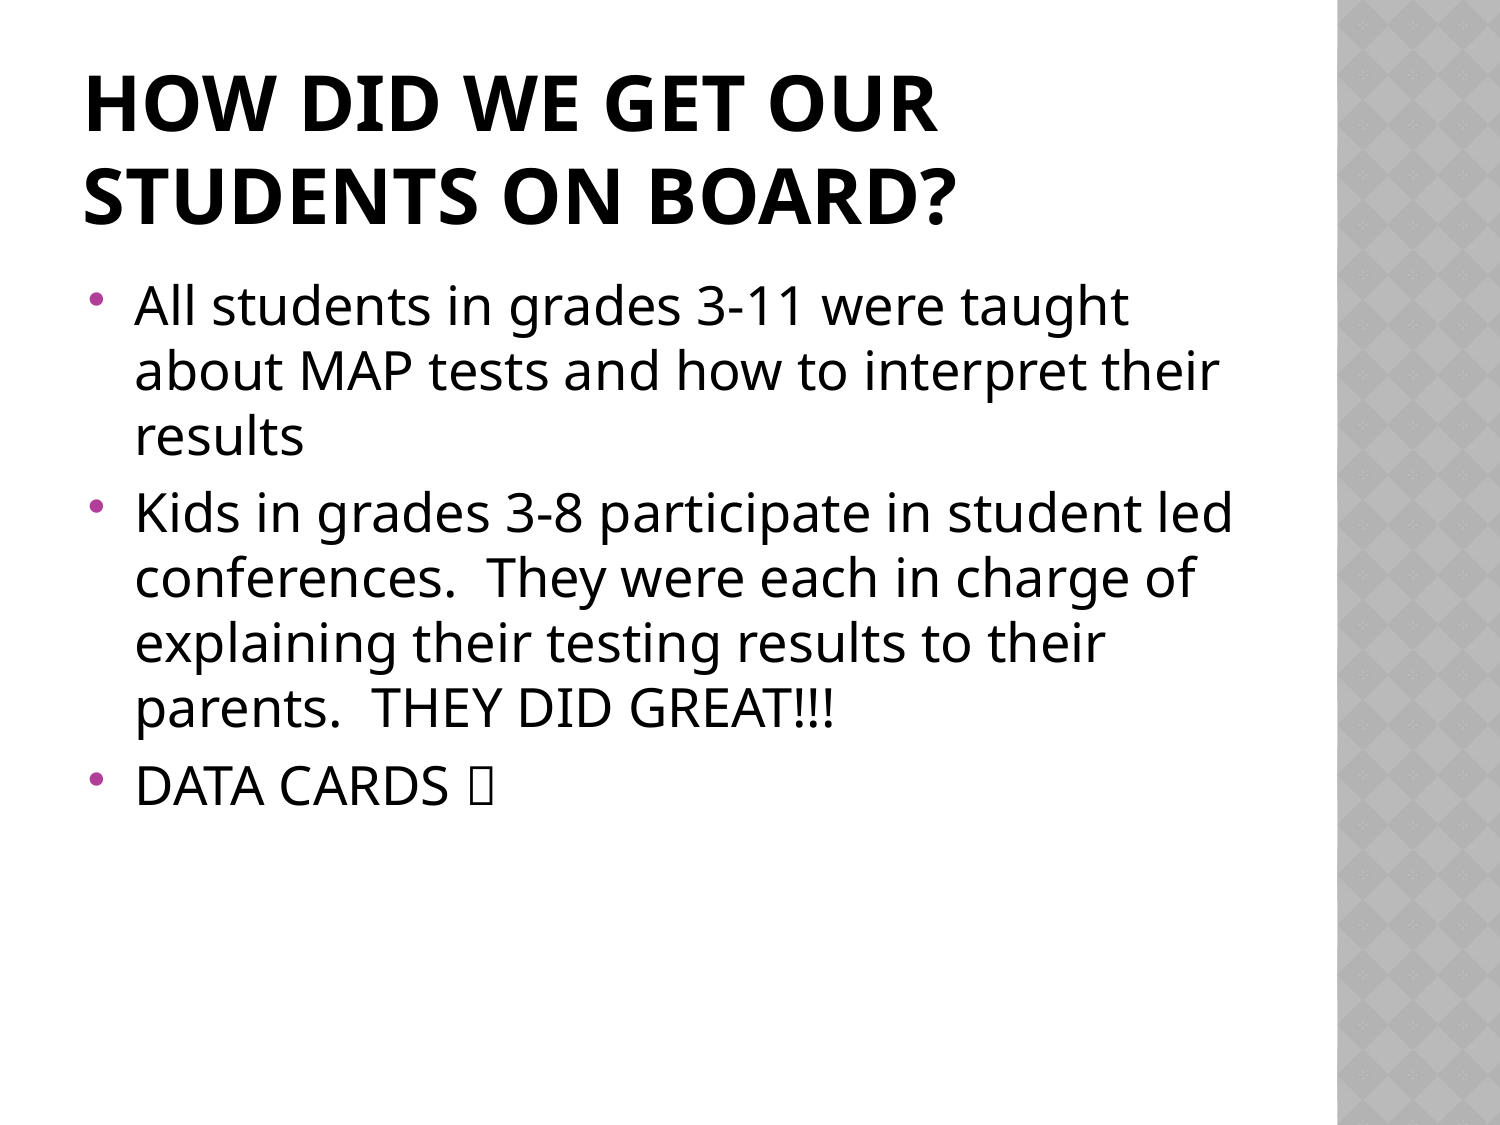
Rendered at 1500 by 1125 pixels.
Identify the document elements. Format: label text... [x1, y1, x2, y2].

list All students in grades 3-11 were taught about MAP tests and how to interpret their results Kids in grades 3-8 participate in student led conferences. They were each in charge of explaining their testing results to their parents. THEY DID GREAT!!! DATA CARDS  [75, 264, 1263, 1059]
title How did we get our students on board? [75, 52, 1263, 240]
